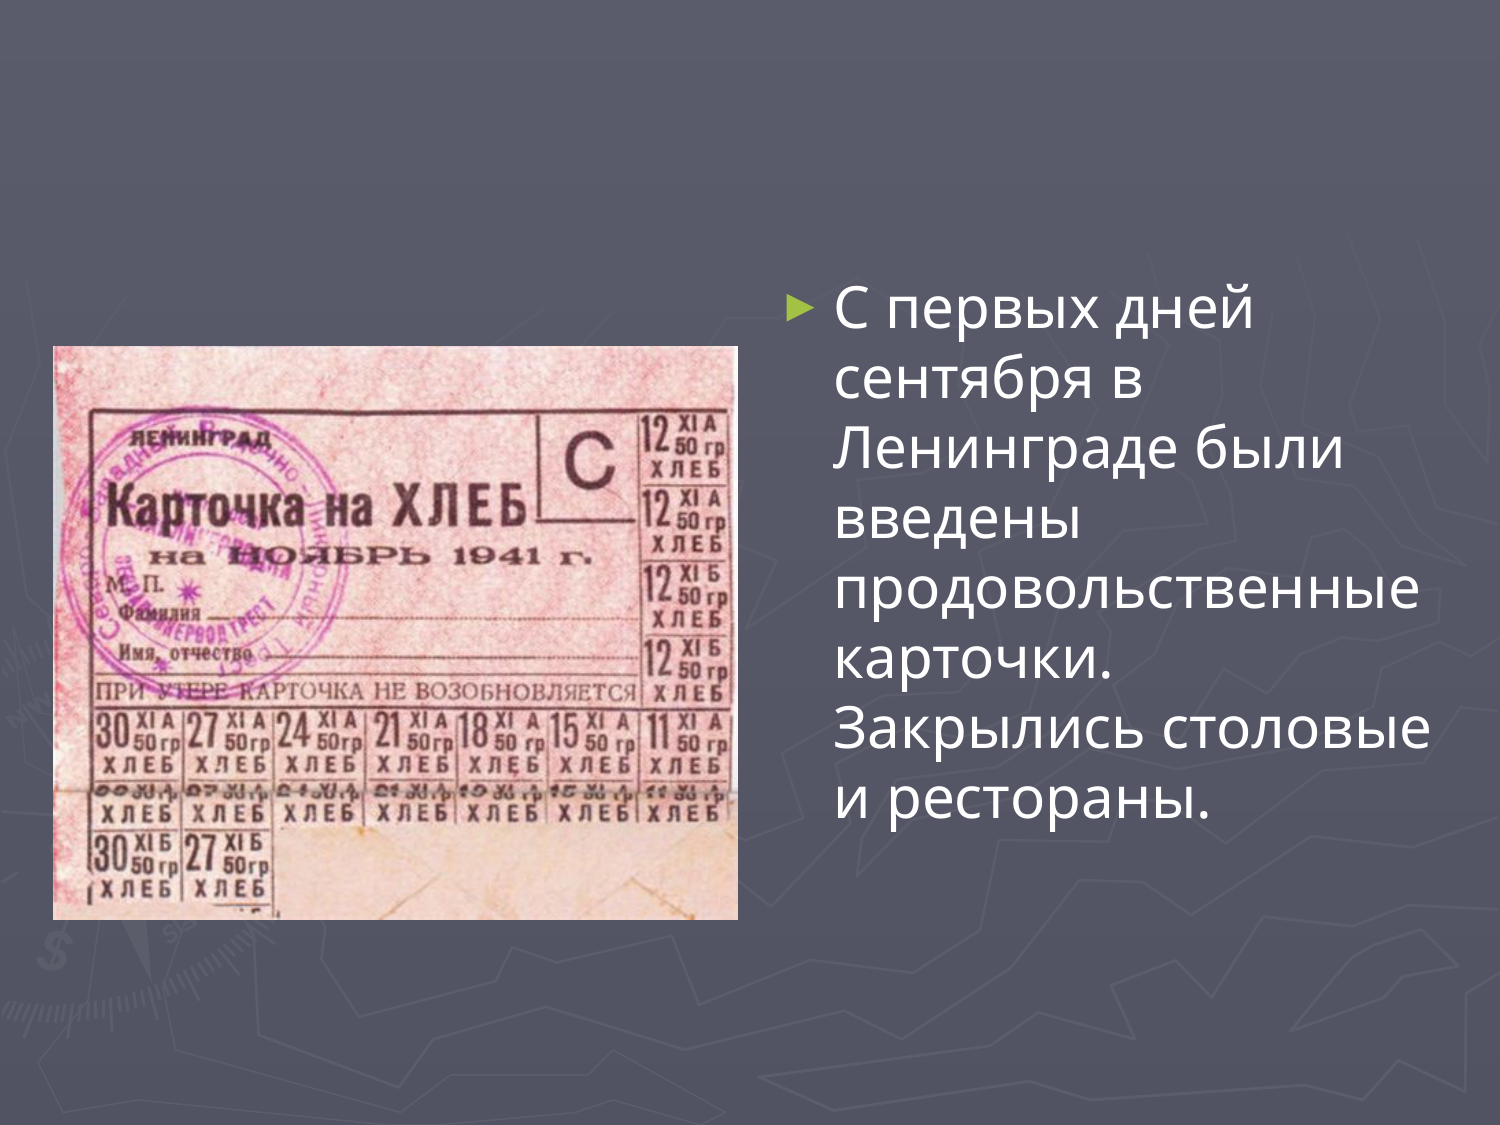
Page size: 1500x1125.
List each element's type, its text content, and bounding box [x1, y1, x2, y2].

list С первых дней сентября в Ленинграде были введены продовольственные карточки. Закрылись столовые и рестораны. [762, 262, 1451, 1001]
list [52, 346, 738, 920]
